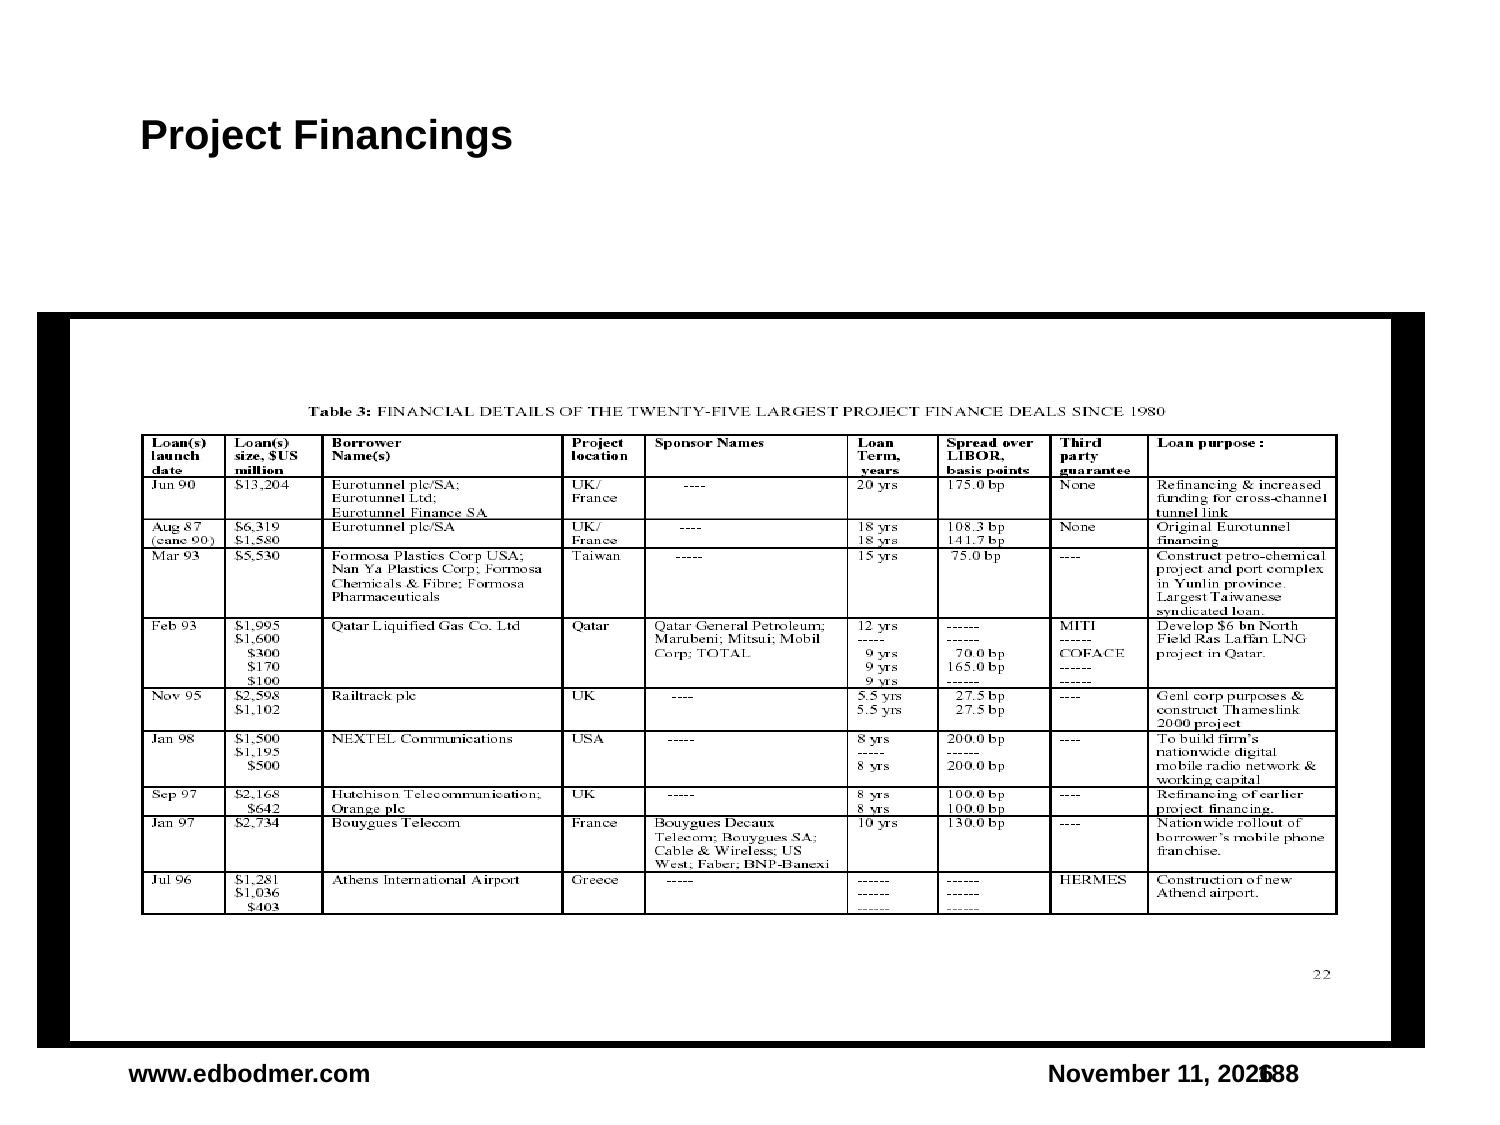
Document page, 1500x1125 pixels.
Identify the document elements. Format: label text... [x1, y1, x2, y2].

title Project Financings [124, 99, 1288, 226]
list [37, 312, 1426, 1048]
